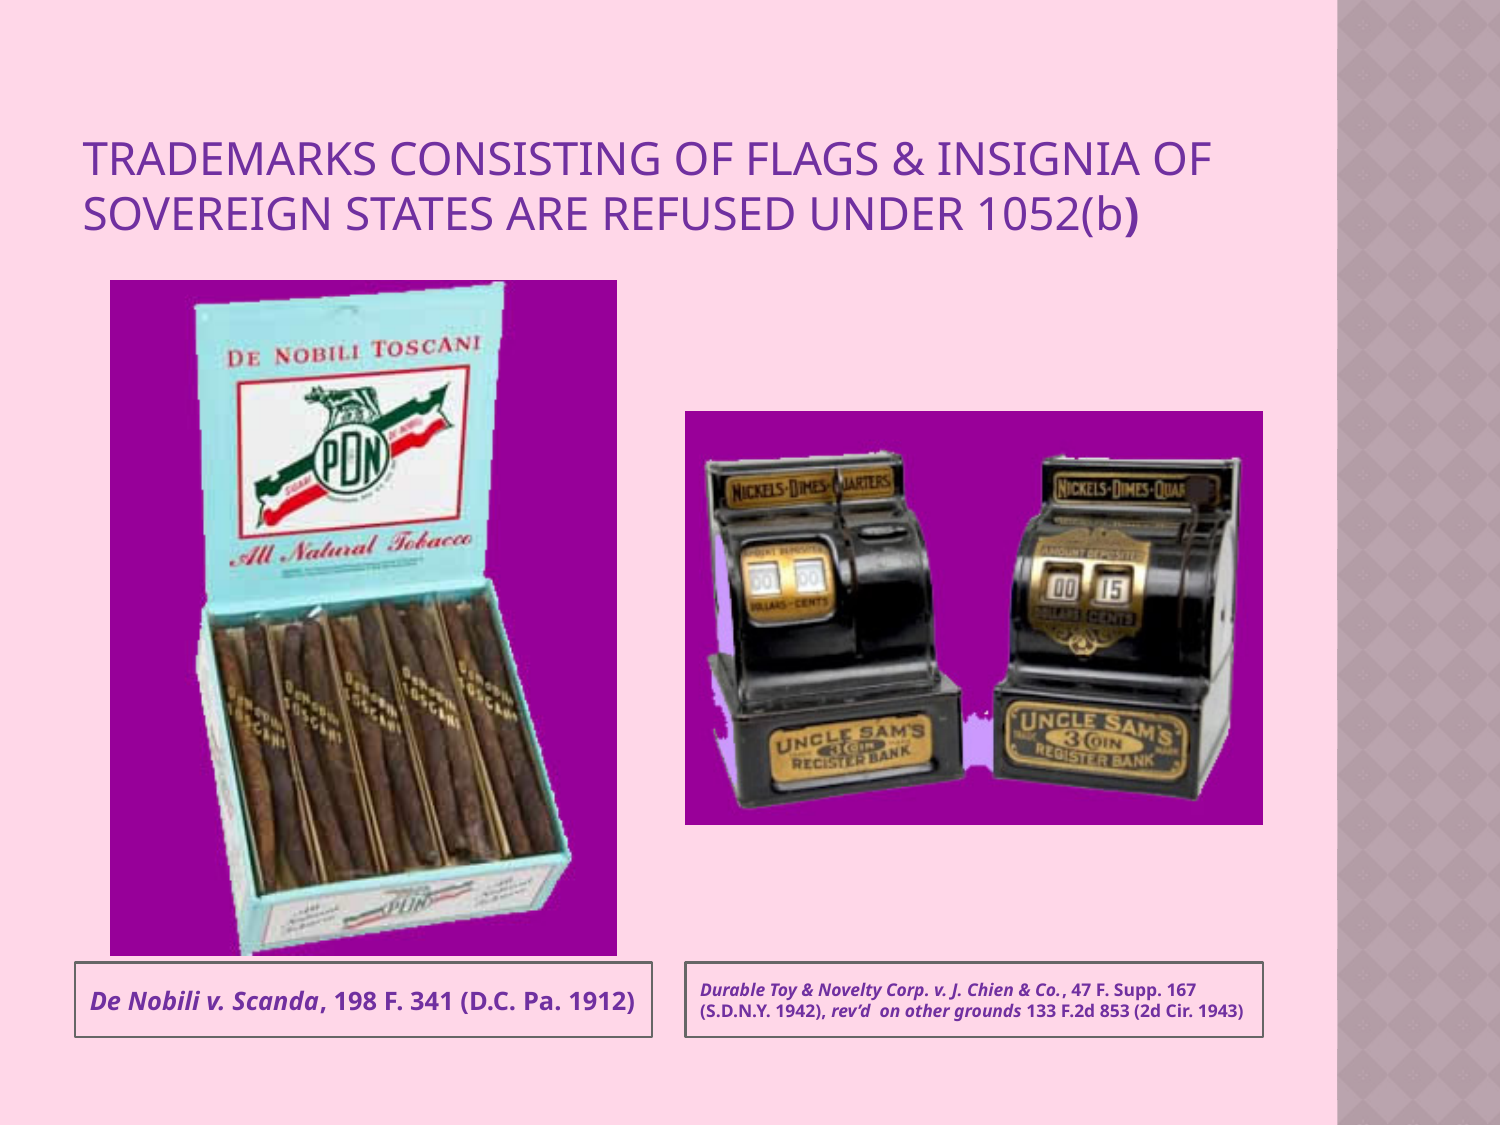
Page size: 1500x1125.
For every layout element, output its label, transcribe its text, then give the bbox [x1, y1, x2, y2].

title Trademarks consisting of flags & insignia of sovereign states are refused under 1052(b) [75, 52, 1263, 240]
list Durable Toy & Novelty Corp. v. J. Chien & Co., 47 F. Supp. 167 (S.D.N.Y. 1942), rev’d on other grounds 133 F.2d 853 (2d Cir. 1943) [684, 961, 1264, 1038]
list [110, 280, 618, 957]
list De Nobili v. Scanda, 198 F. 341 (D.C. Pa. 1912) [74, 961, 653, 1038]
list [684, 411, 1264, 826]
